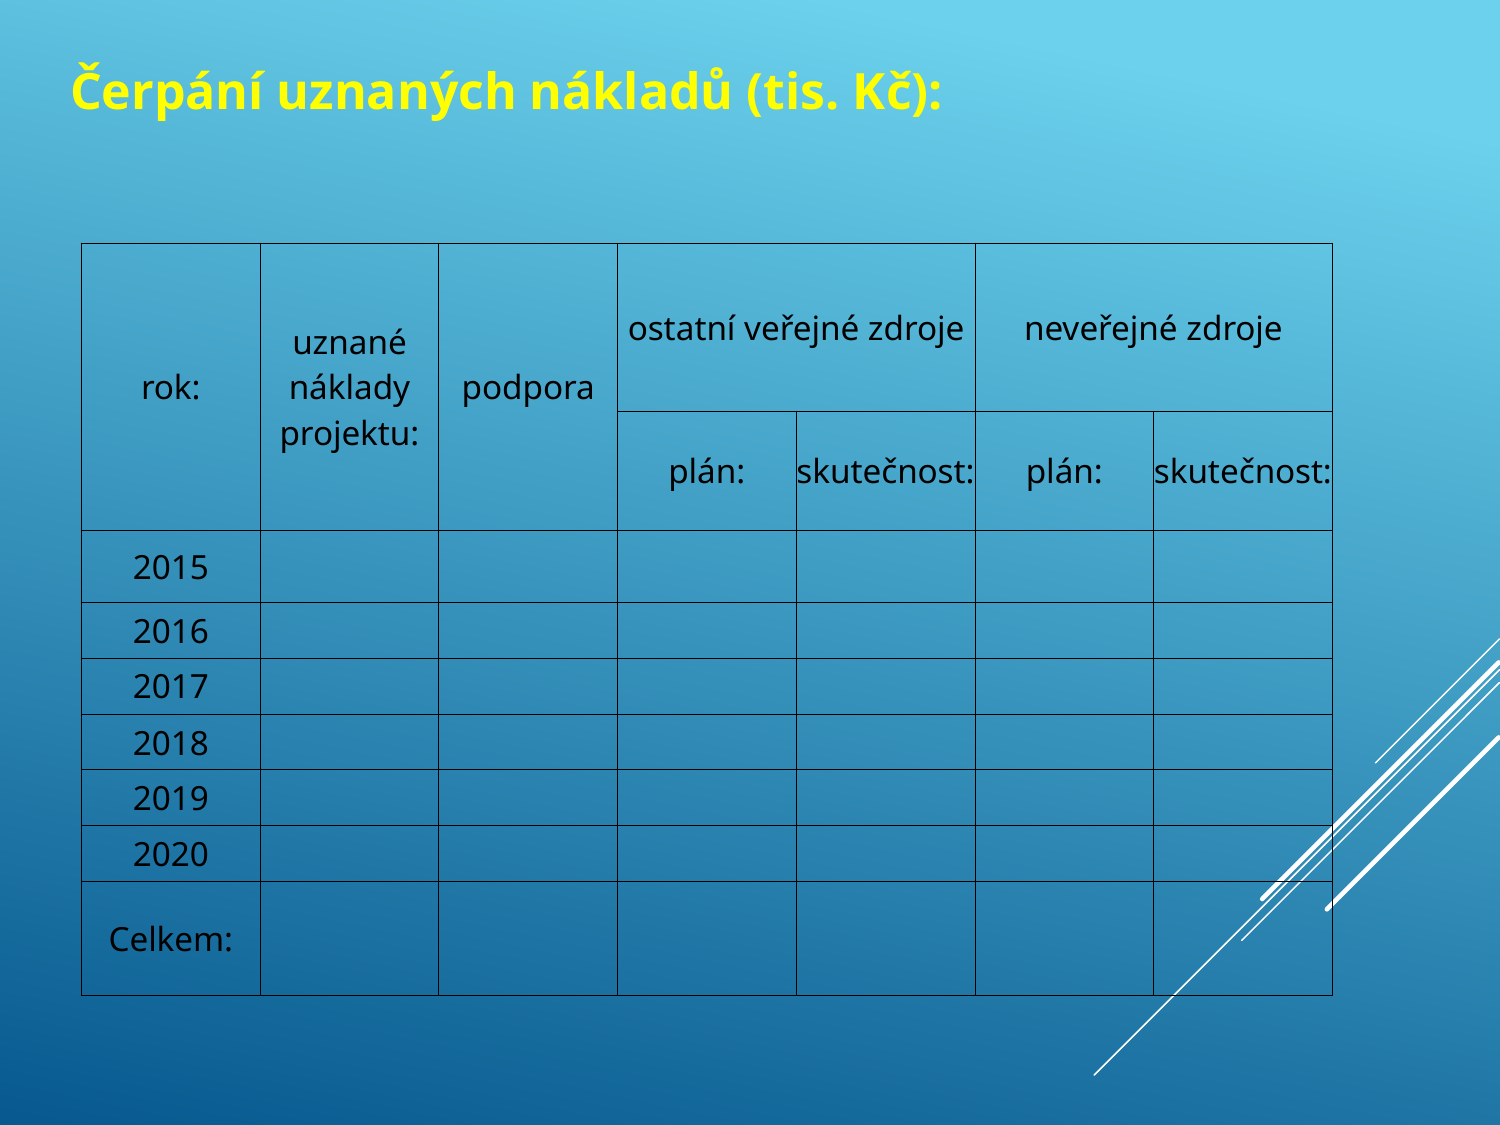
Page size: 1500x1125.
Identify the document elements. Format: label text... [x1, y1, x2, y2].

table_cell [439, 715, 617, 769]
table_cell [797, 826, 975, 881]
table_cell [797, 603, 975, 658]
table_cell [1154, 826, 1332, 881]
table_cell [1154, 882, 1332, 995]
table_cell [261, 659, 438, 714]
table_cell 2020 [82, 826, 260, 881]
table_cell [797, 715, 975, 769]
table_header podpora [439, 244, 617, 530]
table_header uznané náklady projektu: [261, 244, 438, 530]
table_cell 2015 [82, 531, 260, 602]
table_header rok: [82, 244, 260, 530]
table_cell [439, 826, 617, 881]
table_cell 2017 [82, 659, 260, 714]
table_cell [618, 826, 796, 881]
table_header neveřejné zdroje [976, 244, 1332, 411]
table_cell [618, 882, 796, 995]
table_cell [797, 770, 975, 825]
table_cell [618, 659, 796, 714]
table_cell [618, 531, 796, 602]
table_cell [261, 770, 438, 825]
table_cell [1154, 531, 1332, 602]
table_cell [261, 603, 438, 658]
table_cell [976, 715, 1153, 769]
table_cell [976, 603, 1153, 658]
table_cell [618, 603, 796, 658]
table_cell 2019 [82, 770, 260, 825]
table_cell [1154, 603, 1332, 658]
table_header ostatní veřejné zdroje [618, 244, 975, 411]
table_cell [1154, 715, 1332, 769]
table_cell [976, 882, 1153, 995]
table_cell [618, 715, 796, 769]
table_cell Celkem: [82, 882, 260, 995]
table_cell [797, 659, 975, 714]
table_cell [618, 770, 796, 825]
table_cell [439, 659, 617, 714]
table_cell [976, 826, 1153, 881]
table_cell plán: [618, 412, 796, 530]
table_cell plán: [976, 412, 1153, 530]
table_cell [439, 531, 617, 602]
table_cell [976, 770, 1153, 825]
table_cell [1154, 659, 1332, 714]
table_cell [797, 531, 975, 602]
table_cell [439, 770, 617, 825]
table_cell [797, 882, 975, 995]
table_cell [1154, 770, 1332, 825]
table_cell [439, 882, 617, 995]
table_cell skutečnost: [797, 412, 975, 530]
table_cell 2016 [82, 603, 260, 658]
table_cell [261, 826, 438, 881]
table_cell [976, 531, 1153, 602]
table_cell [261, 531, 438, 602]
table_cell skutečnost: [1154, 412, 1332, 530]
table_cell [261, 715, 438, 769]
table_cell [261, 882, 438, 995]
table_cell [976, 659, 1153, 714]
table_cell 2018 [82, 715, 260, 769]
text_box Čerpání uznaných nákladů (tis. Kč): [55, 45, 1444, 127]
table_cell [439, 603, 617, 658]
